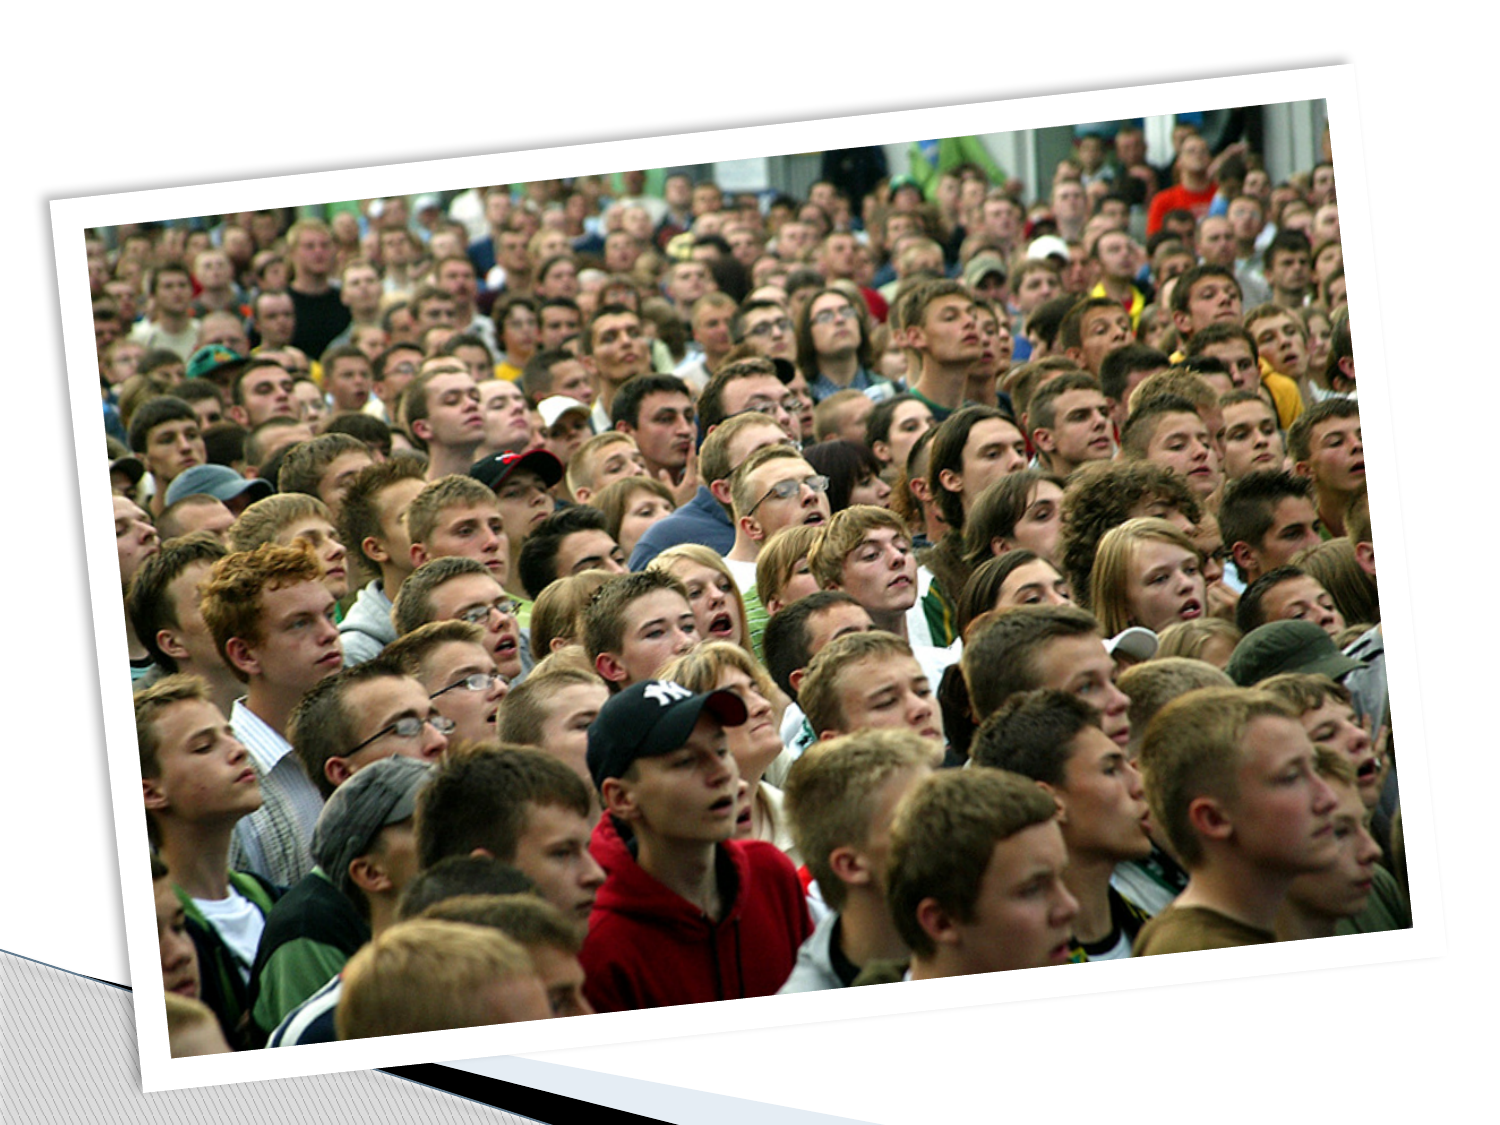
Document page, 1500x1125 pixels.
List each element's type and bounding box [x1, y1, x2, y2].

picture [85, 99, 1413, 1058]
